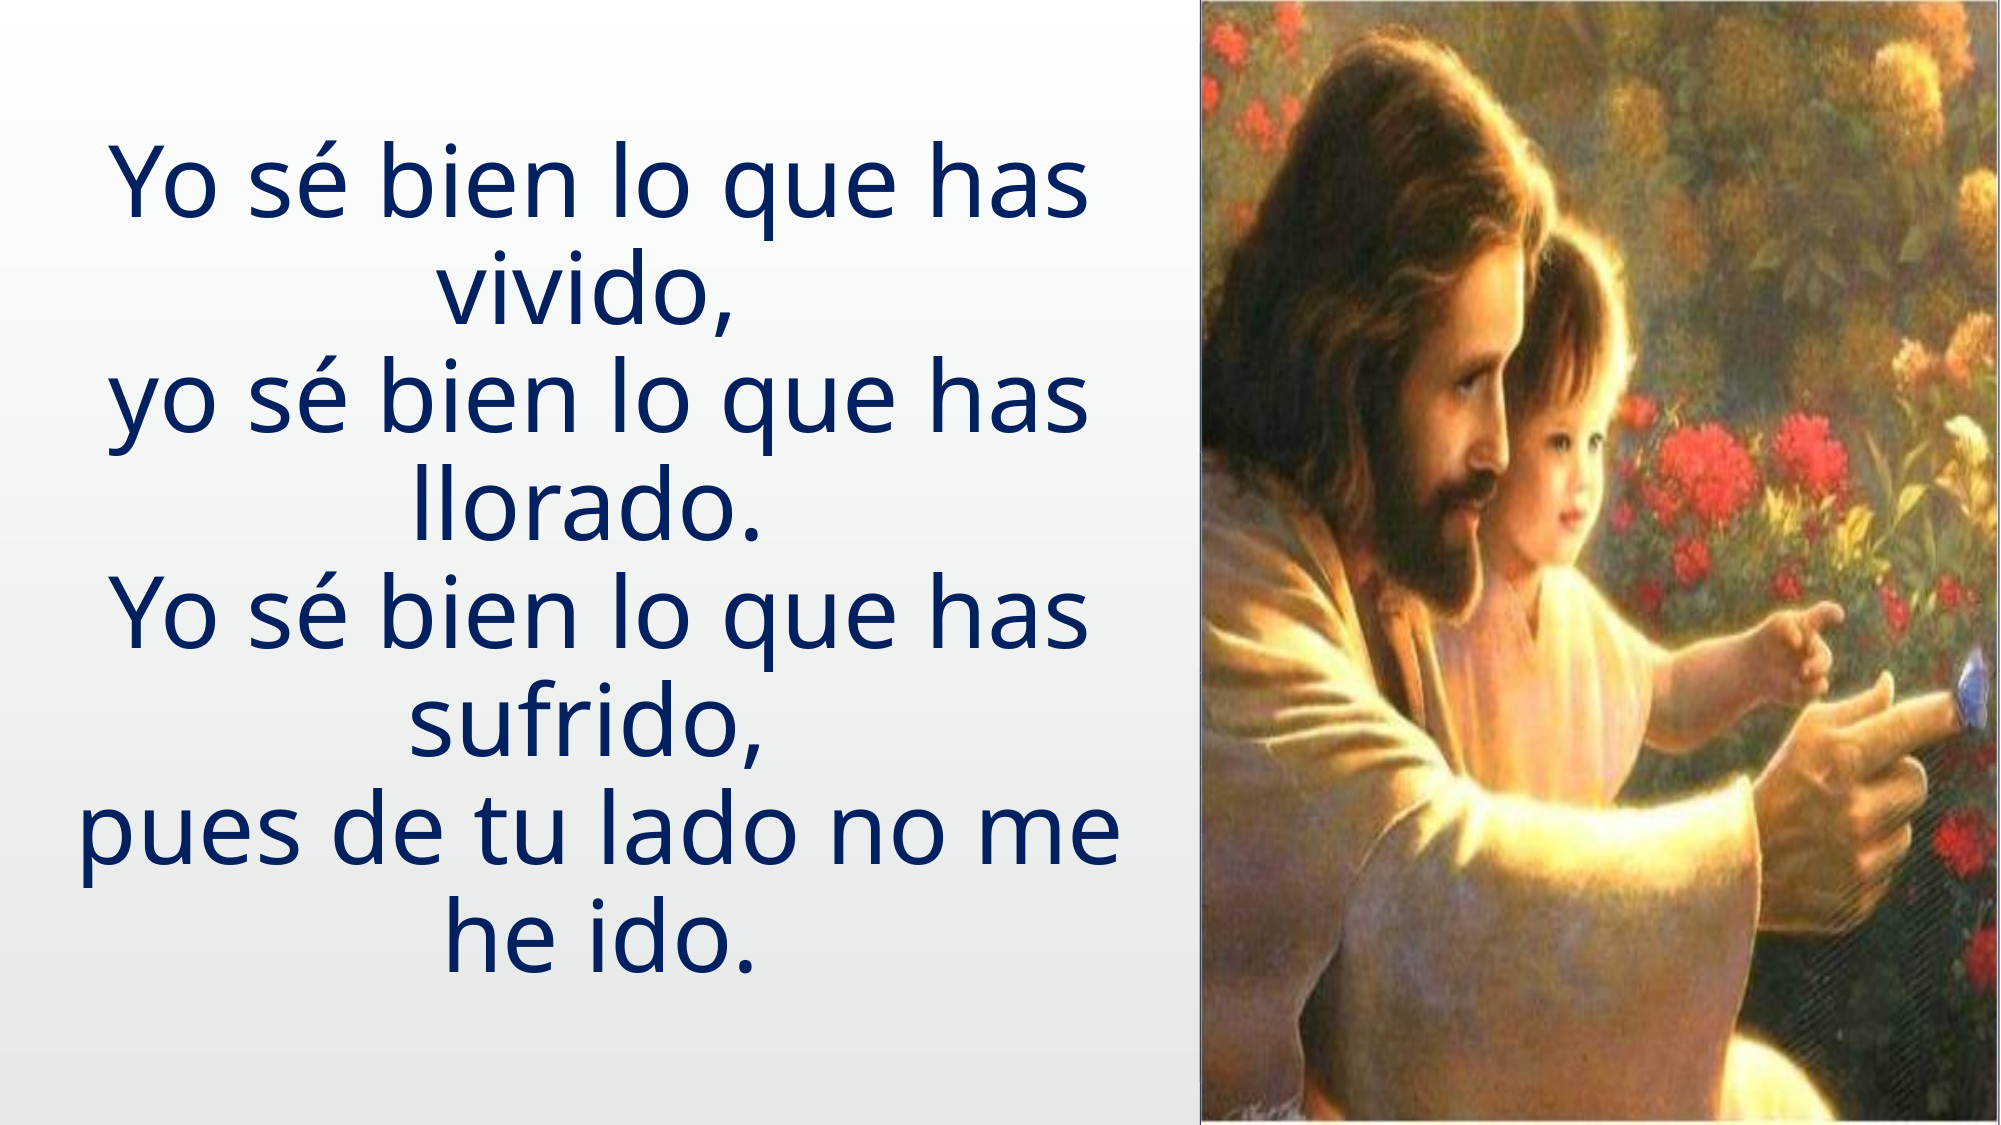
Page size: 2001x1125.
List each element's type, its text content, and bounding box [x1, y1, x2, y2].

picture [1200, 0, 1999, 1125]
title Yo sé bien lo que has vivido, yo sé bien lo que has llorado. Yo sé bien lo que has sufrido, pues de tu lado no me he ido. [0, 0, 1200, 1125]
